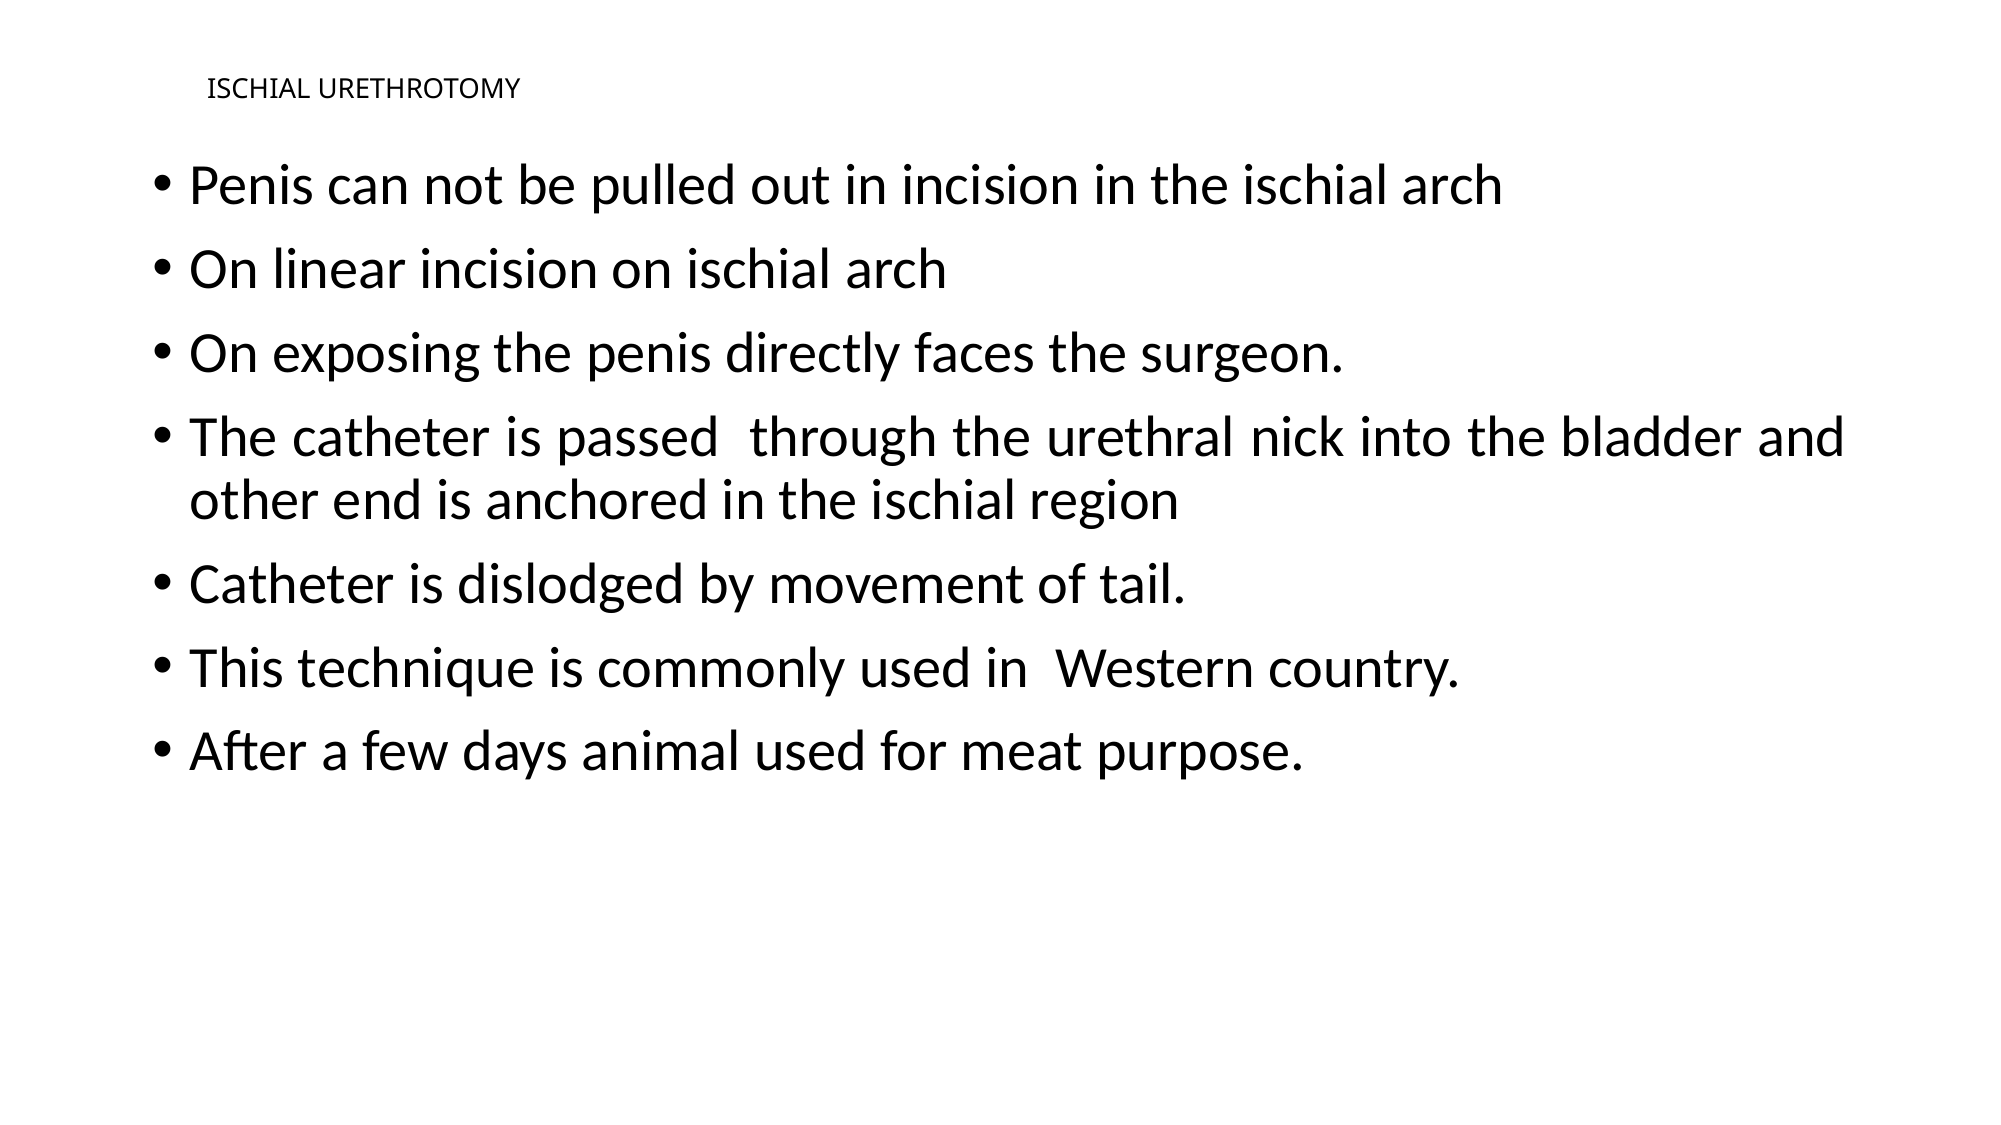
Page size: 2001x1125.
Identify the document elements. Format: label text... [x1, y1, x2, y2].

title ISCHIAL URETHROTOMY [162, 67, 1688, 113]
list Penis can not be pulled out in incision in the ischial arch On linear incision on ischial arch On exposing the penis directly faces the surgeon. The catheter is passed through the urethral nick into the bladder and other end is anchored in the ischial region Catheter is dislodged by movement of tail. This technique is commonly used in Western country. After a few days animal used for meat purpose. [137, 147, 1863, 1071]
